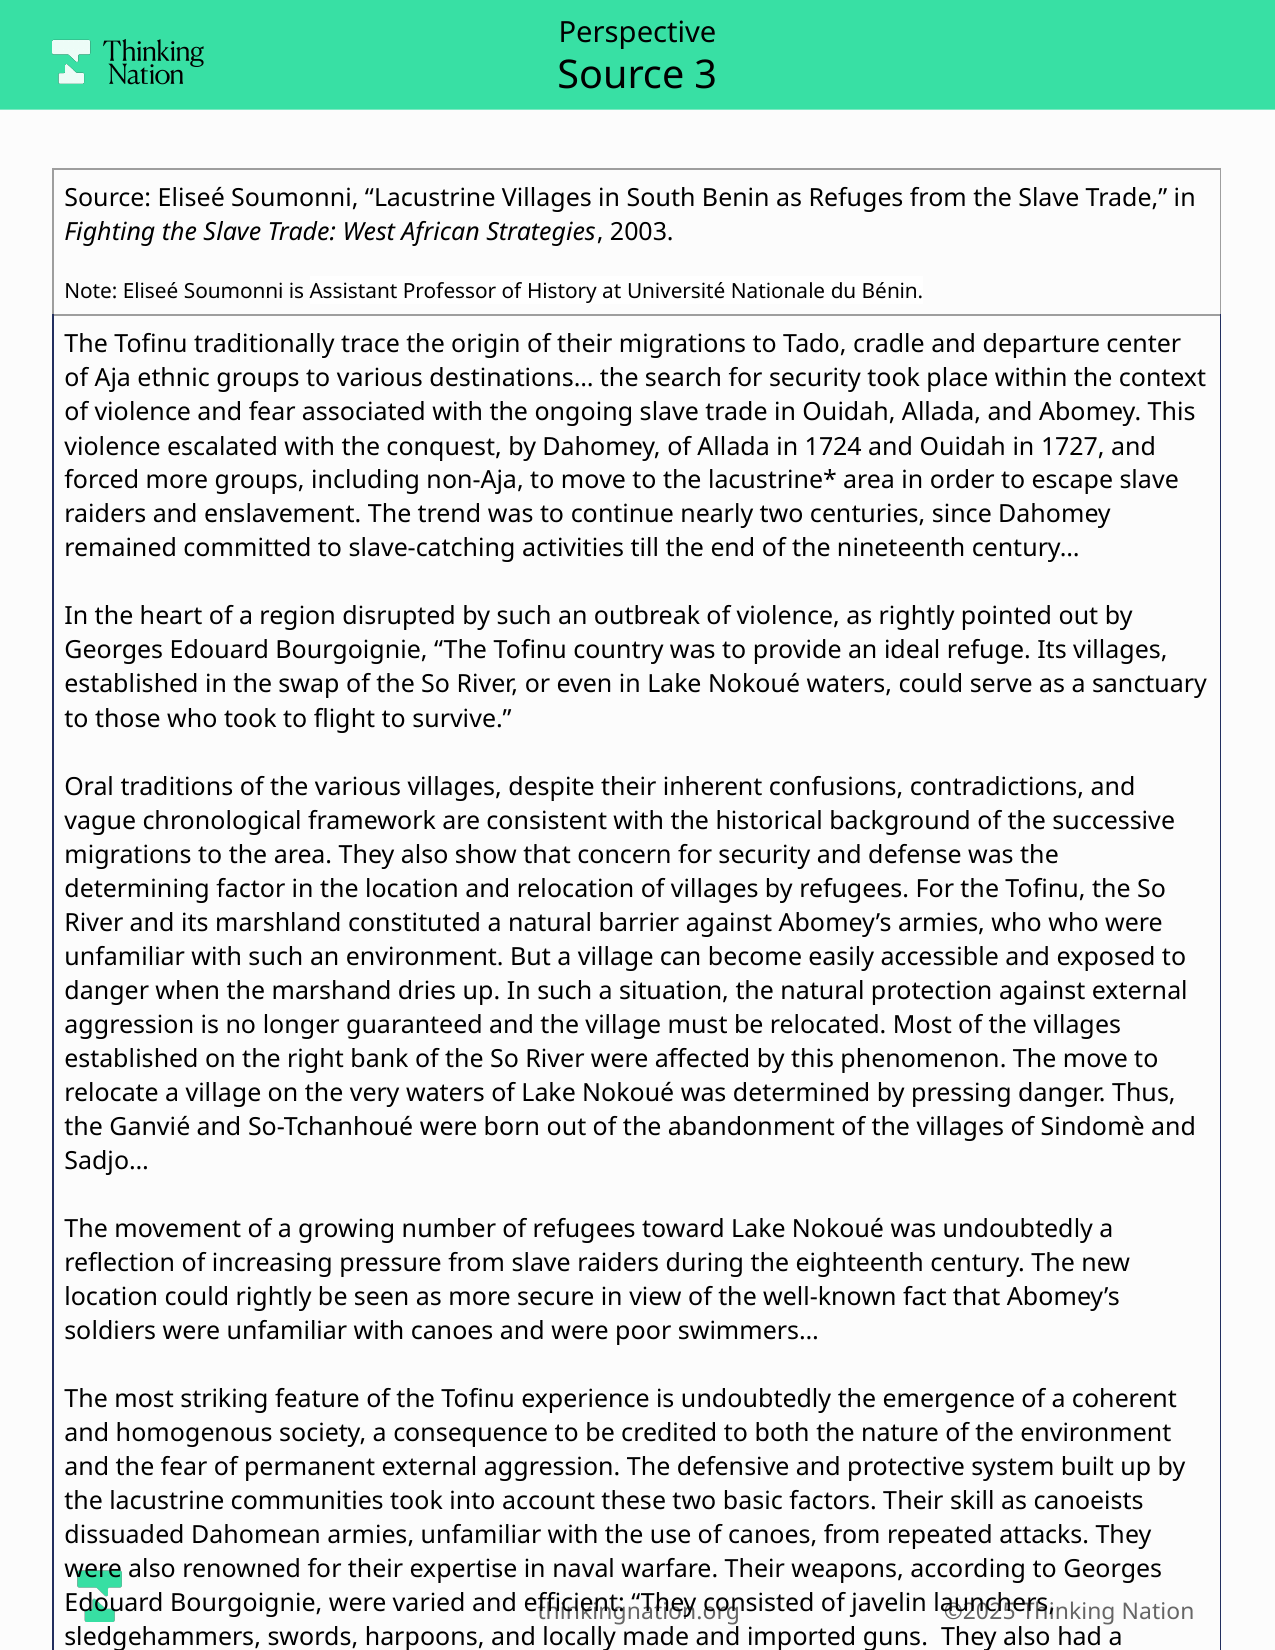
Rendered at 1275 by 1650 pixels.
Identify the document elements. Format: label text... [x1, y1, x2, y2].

picture [63, 1560, 135, 1632]
table_cell The Tofinu traditionally trace the origin of their migrations to Tado, cradle and departure center of Aja ethnic groups to various destinations… the search for security took place within the context of violence and fear associated with the ongoing slave trade in Ouidah, Allada, and Abomey. This violence escalated with the conquest, by Dahomey, of Allada in 1724 and Ouidah in 1727, and forced more groups, including non-Aja, to move to the lacustrine* area in order to escape slave raiders and enslavement. The trend was to continue nearly two centuries, since Dahomey remained committed to slave-catching activities till the end of the nineteenth century… In the heart of a region disrupted by such an outbreak of violence, as rightly pointed out by Georges Edouard Bourgoignie, “The Tofinu country was to provide an ideal refuge. Its villages, established in the swap of the So River, or even in Lake Nokoué waters, could serve as a sanctuary to those who took to flight to survive.” Oral traditions of the various villages, despite their inherent confusions, contradictions, and vague chronological framework are consistent with the historical background of the successive migrations to the area. They also show that concern for security and defense was the determining factor in the location and relocation of villages by refugees. For the Tofinu, the So River and its marshland constituted a natural barrier against Abomey’s armies, who who were unfamiliar with such an environment. But a village can become easily accessible and exposed to danger when the marshand dries up. In such a situation, the natural protection against external aggression is no longer guaranteed and the village must be relocated. Most of the villages established on the right bank of the So River were affected by this phenomenon. The move to relocate a village on the very waters of Lake Nokoué was determined by pressing danger. Thus, the Ganvié and So-Tchanhoué were born out of the abandonment of the villages of Sindomè and Sadjo… The movement of a growing number of refugees toward Lake Nokoué was undoubtedly a reflection of increasing pressure from slave raiders during the eighteenth century. The new location could rightly be seen as more secure in view of the well-known fact that Abomey’s soldiers were unfamiliar with canoes and were poor swimmers… The most striking feature of the Tofinu experience is undoubtedly the emergence of a coherent and homogenous society, a consequence to be credited to both the nature of the environment and the fear of permanent external aggression. The defensive and protective system built up by the lacustrine communities took into account these two basic factors. Their skill as canoeists dissuaded Dahomean armies, unfamiliar with the use of canoes, from repeated attacks. They were also renowned for their expertise in naval warfare. Their weapons, according to Georges Edouard Bourgoignie, were varied and efficient: “They consisted of javelin launchers, sledgehammers, swords, harpoons, and locally made and imported guns. They also had a particularly ingenious kind of Molotov cocktail.” *Lacustrine: relating to or associated with lakes [54, 316, 1220, 1650]
picture [35, 25, 210, 98]
table_header Source: Eliseé Soumonni, “Lacustrine Villages in South Benin as Refuges from the Slave Trade,” in Fighting the Slave Trade: West African Strategies, 2003. Note: Eliseé Soumonni is Assistant Professor of History at Université Nationale du Bénin. [54, 170, 1220, 314]
text_box Perspective Source 3 [0, 0, 1275, 110]
